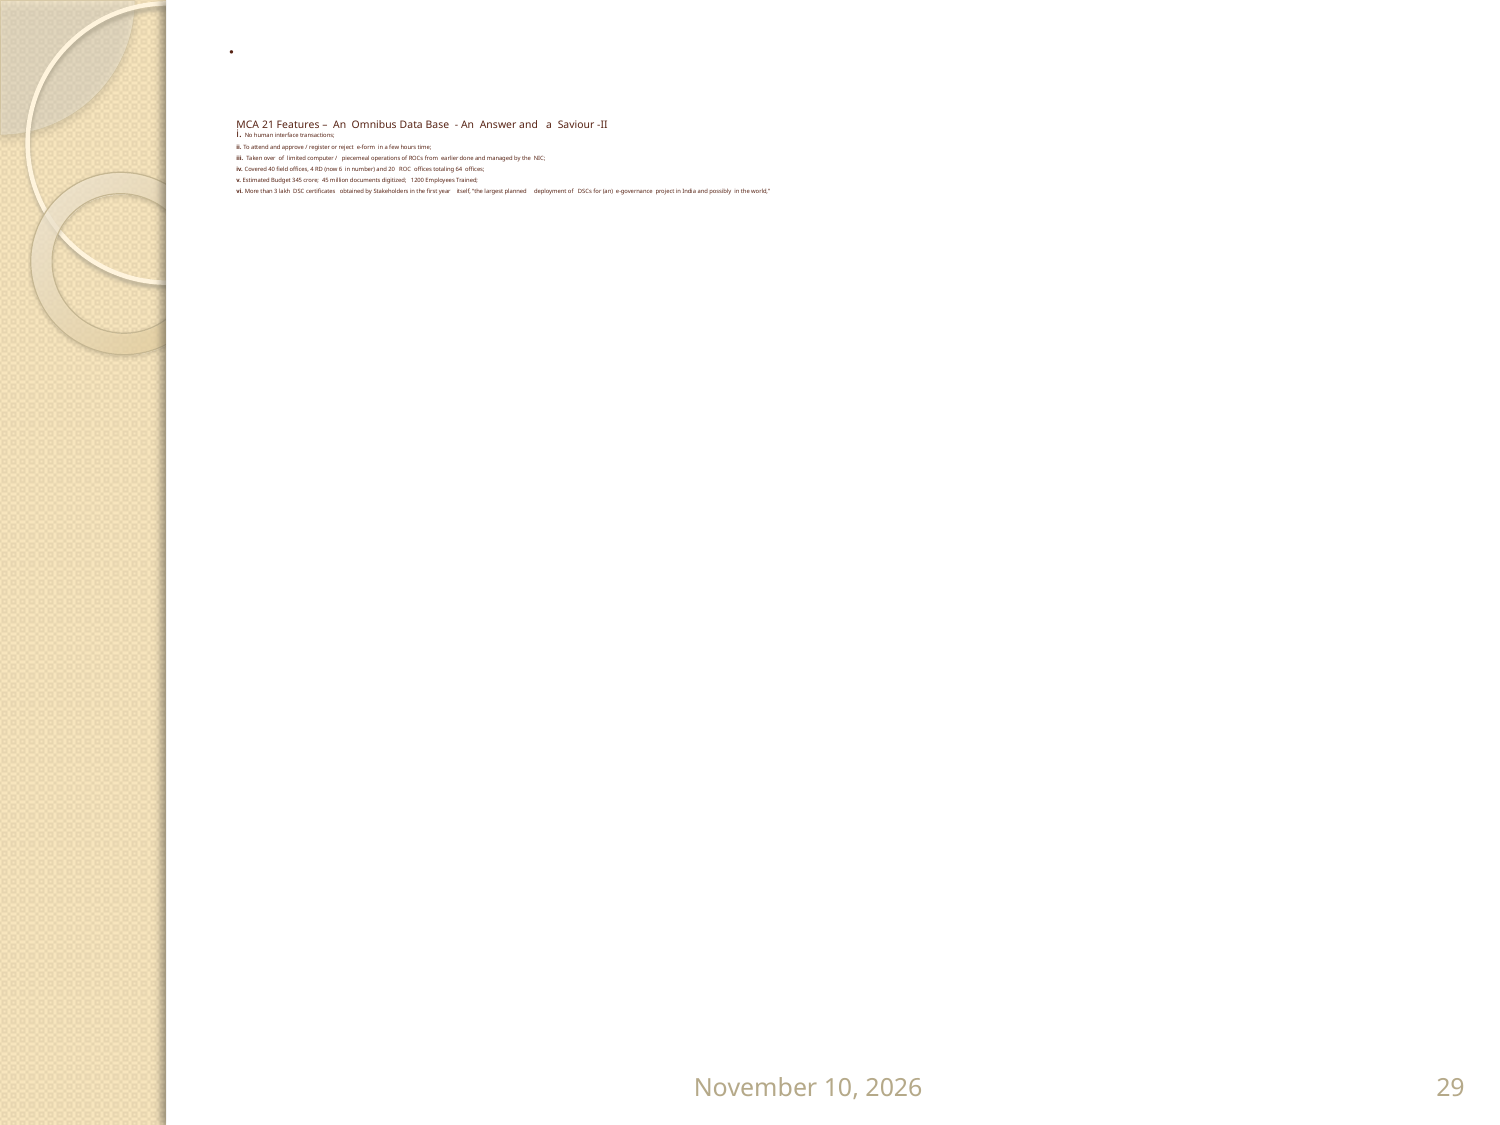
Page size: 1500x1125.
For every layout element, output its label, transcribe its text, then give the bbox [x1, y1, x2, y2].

title MCA 21 Features – An Omnibus Data Base - An Answer and a Saviour -II i. No human interface transactions; ii. To attend and approve / register or reject e-form in a few hours time; iii. Taken over of limited computer / piecemeal operations of ROCs from earlier done and managed by the NIC; iv. Covered 40 field offices, 4 RD (now 6 in number) and 20 ROC offices totaling 64 offices; v. Estimated Budget 345 crore; 45 million documents digitized; 1200 Employees Trained; vi. More than 3 lakh DSC certificates obtained by Stakeholders in the first year itself, “the largest planned deployment of DSCs for (an) e-governance project in India and possibly in the world,” [212, 37, 1450, 213]
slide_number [587, 1034, 938, 1113]
slide_number 29 [1413, 1034, 1488, 1113]
